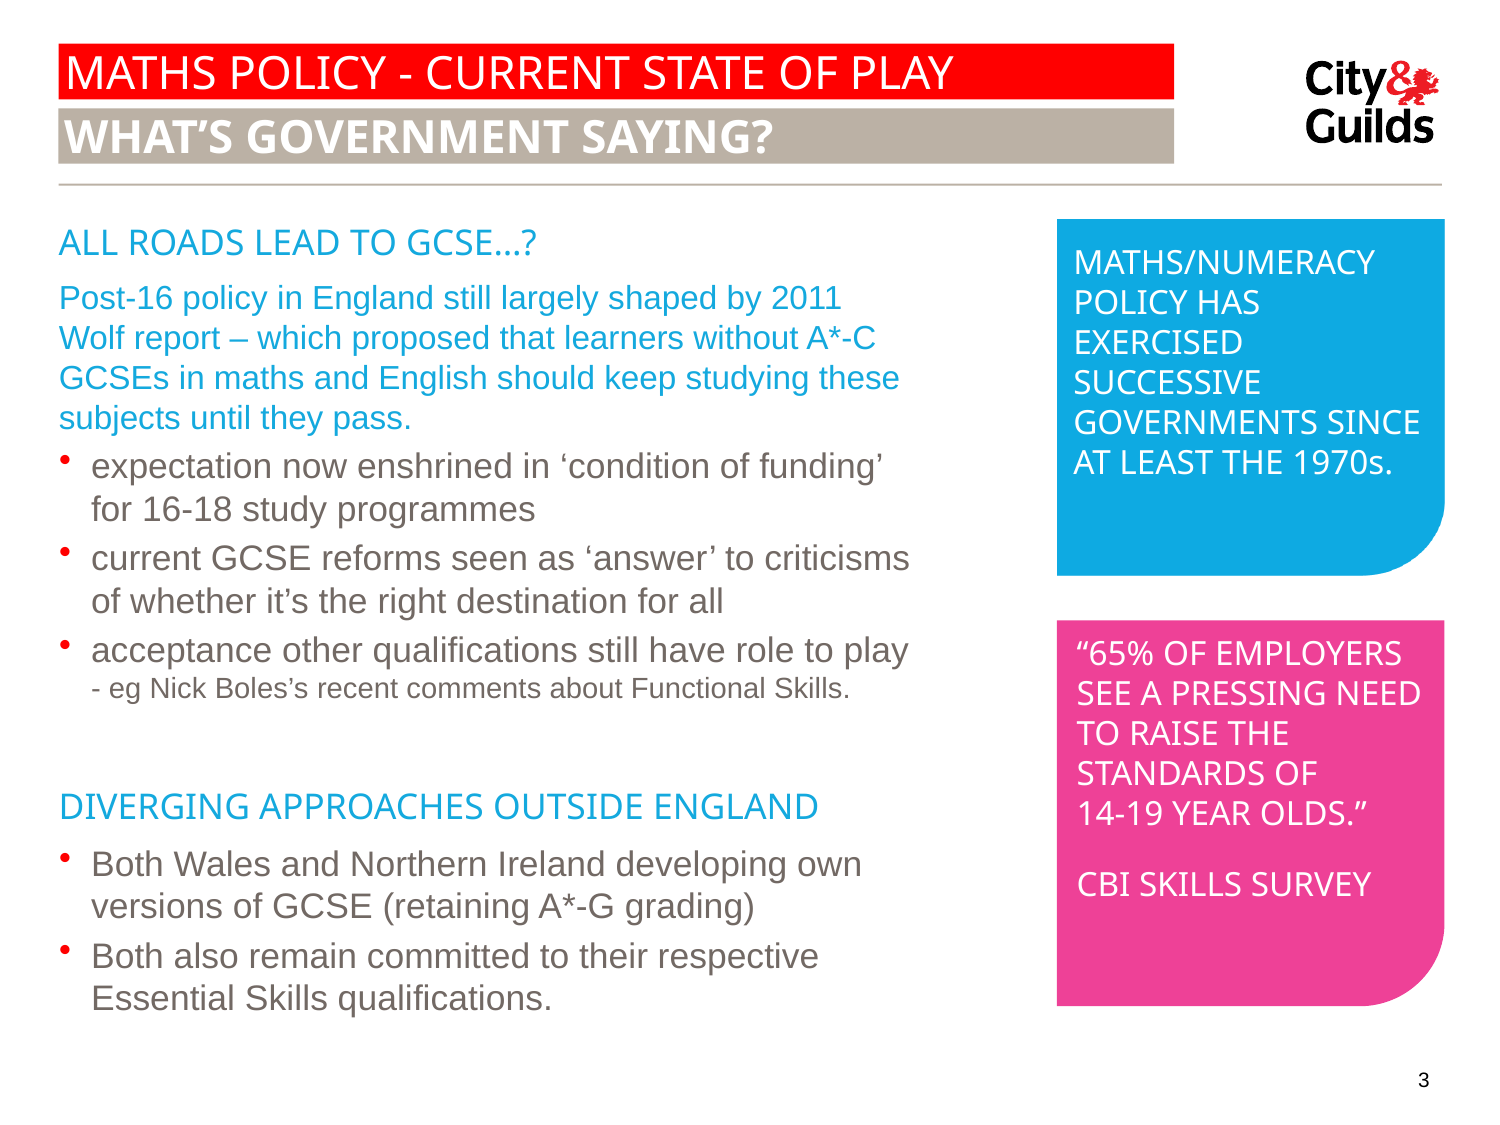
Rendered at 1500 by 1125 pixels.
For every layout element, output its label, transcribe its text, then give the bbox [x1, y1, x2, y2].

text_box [1056, 220, 1445, 576]
list ALL ROADS LEAD TO GCSE…? Post-16 policy in England still largely shaped by 2011 Wolf report – which proposed that learners without A*-C GCSEs in maths and English should keep studying these subjects until they pass. expectation now enshrined in ‘condition of funding’ for 16-18 study programmes current GCSE reforms seen as ‘answer’ to criticisms of whether it’s the right destination for all acceptance other qualifications still have role to play - eg Nick Boles’s recent comments about Functional Skills. DIVERGING APPROACHES OUTSIDE ENGLAND Both Wales and Northern Ireland developing own versions of GCSE (retaining A*-G grading) Both also remain committed to their respective Essential Skills qualifications. [58, 220, 917, 993]
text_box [1056, 620, 1445, 1007]
title MATHS POLICY - CURRENT STATE OF PLAY [58, 43, 1175, 100]
text_box WHAT’S GOVERNMENT SAYING? [58, 108, 1175, 164]
